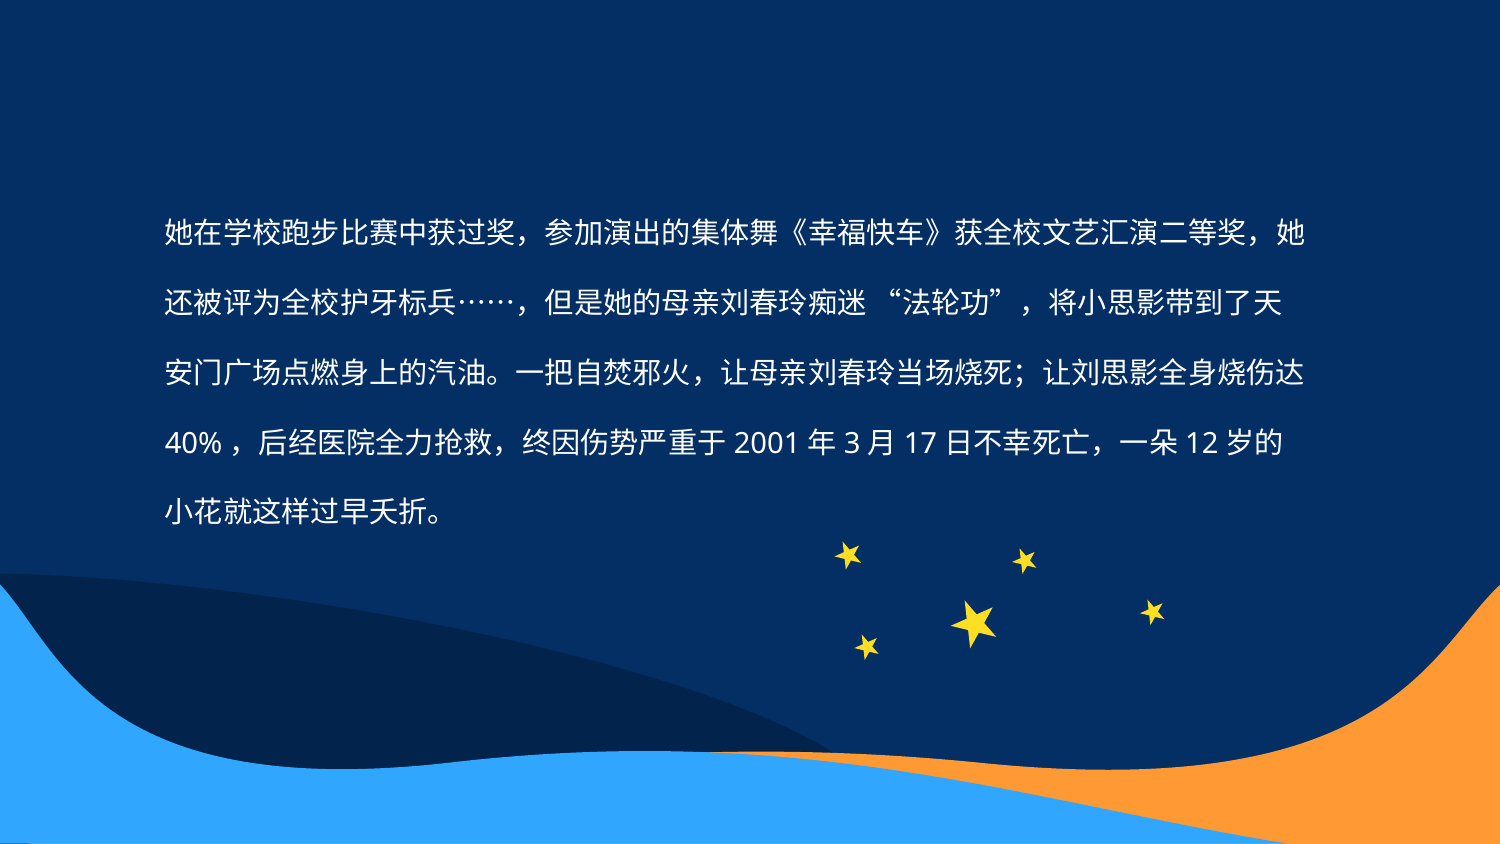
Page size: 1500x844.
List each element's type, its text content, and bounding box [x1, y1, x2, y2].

text_box [719, 583, 1500, 844]
text_box [0, 582, 1288, 844]
text_box 她在学校跑步比赛中获过奖，参加演出的集体舞《幸福快车》获全校文艺汇演二等奖，她还被评为全校护牙标兵……，但是她的母亲刘春玲痴迷 “法轮功”，将小思影带到了天安门广场点燃身上的汽油。一把自焚邪火，让母亲刘春玲当场烧死；让刘思影全身烧伤达40%，后经医院全力抢救，终因伤势严重于2001年3月17日不幸死亡，一朵12岁的小花就这样过早夭折。 [150, 171, 1325, 537]
text_box [0, 572, 833, 768]
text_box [834, 540, 1165, 659]
